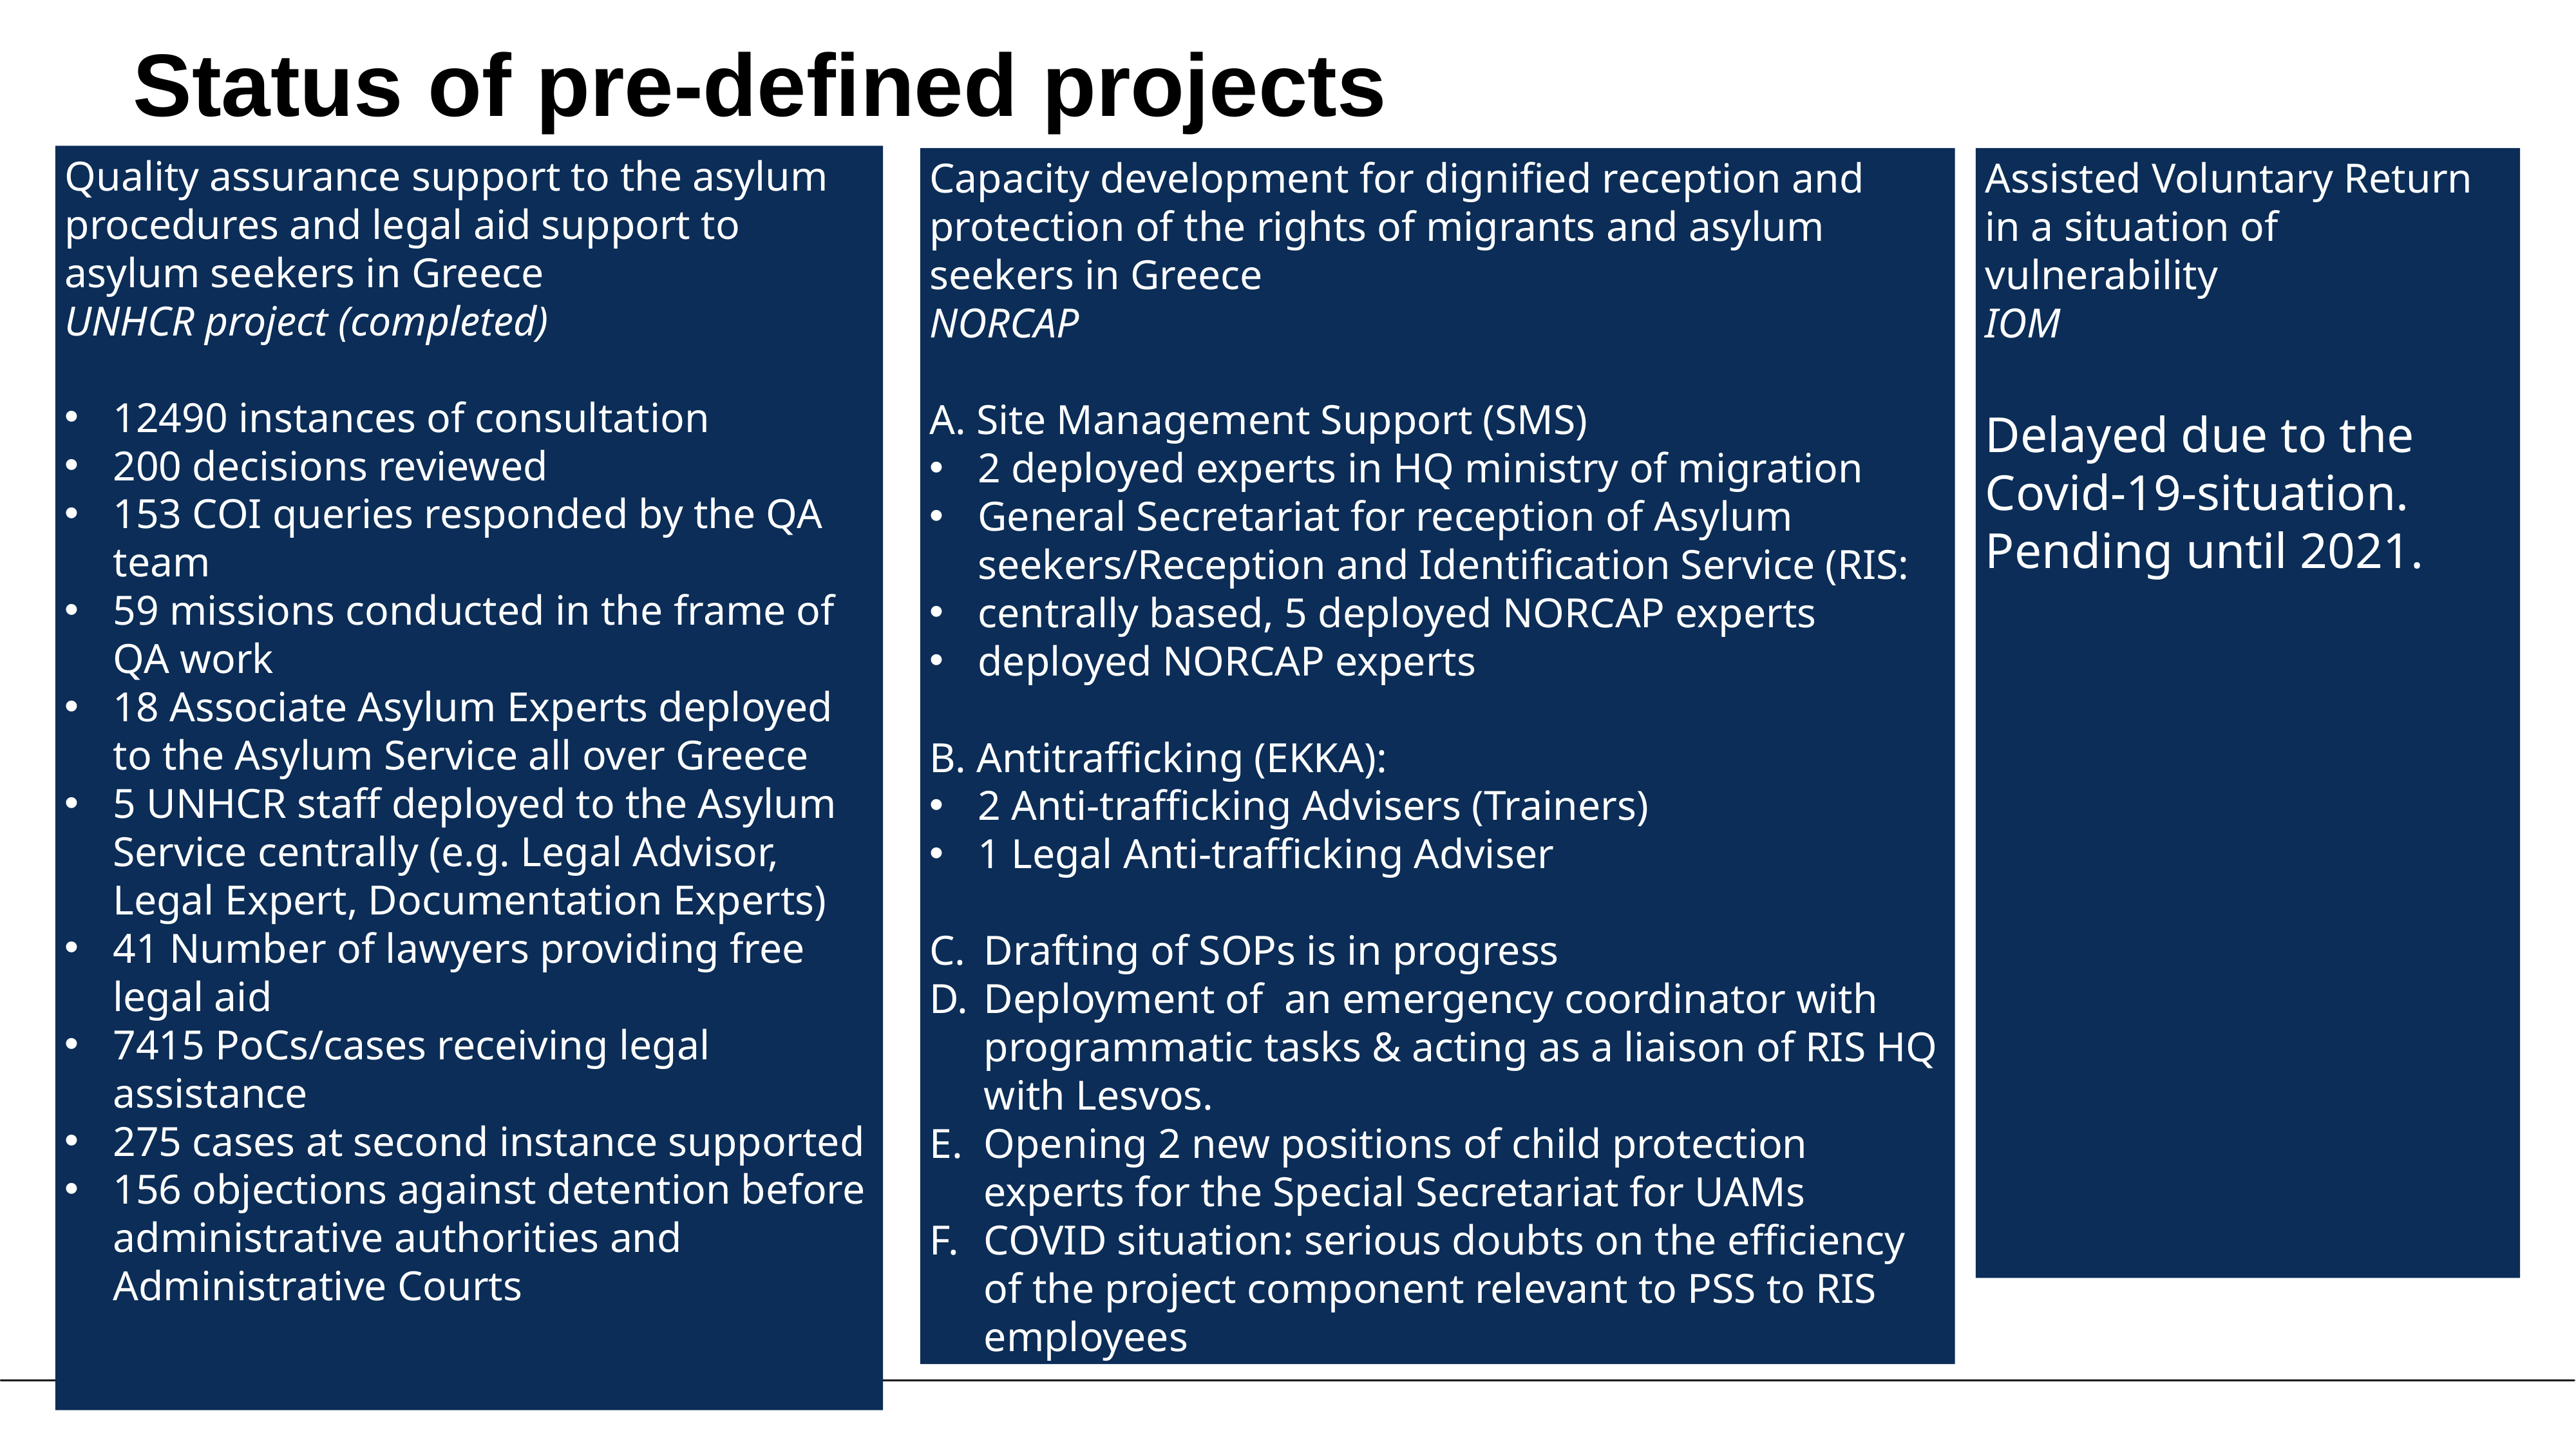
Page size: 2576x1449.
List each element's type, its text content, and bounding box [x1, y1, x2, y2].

text_box Assisted Voluntary Return in a situation of vulnerability IOM Delayed due to the Covid-19-situation. Pending until 2021. [1975, 147, 2521, 1278]
title Status of pre-defined projects [133, 26, 2443, 135]
text_box Quality assurance support to the asylum procedures and legal aid support to asylum seekers in Greece UNHCR project (completed) 12490 instances of consultation 200 decisions reviewed 153 COI queries responded by the QA team 59 missions conducted in the frame of QA work 18 Associate Asylum Experts deployed to the Asylum Service all over Greece 5 UNHCR staff deployed to the Asylum Service centrally (e.g. Legal Advisor, Legal Expert, Documentation Experts) 41 Number of lawyers providing free legal aid 7415 PoCs/cases receiving legal assistance 275 cases at second instance supported 156 objections against detention before administrative authorities and Administrative Courts [55, 146, 884, 1410]
text_box Capacity development for dignified reception and protection of the rights of migrants and asylum seekers in Greece NORCAP A. Site Management Support (SMS) 2 deployed experts in HQ ministry of migration General Secretariat for reception of Asylum seekers/Reception and Identification Service (RIS: centrally based, 5 deployed NORCAP experts deployed NORCAP experts B. Antitrafficking (EKKA): 2 Anti-trafficking Advisers (Trainers) 1 Legal Anti-trafficking Adviser Drafting of SOPs is in progress Deployment of an emergency coordinator with programmatic tasks & acting as a liaison of RIS HQ with Lesvos. Opening 2 new positions of child protection experts for the Special Secretariat for UAMs COVID situation: serious doubts on the efficiency of the project component relevant to PSS to RIS employees [920, 147, 1955, 1365]
